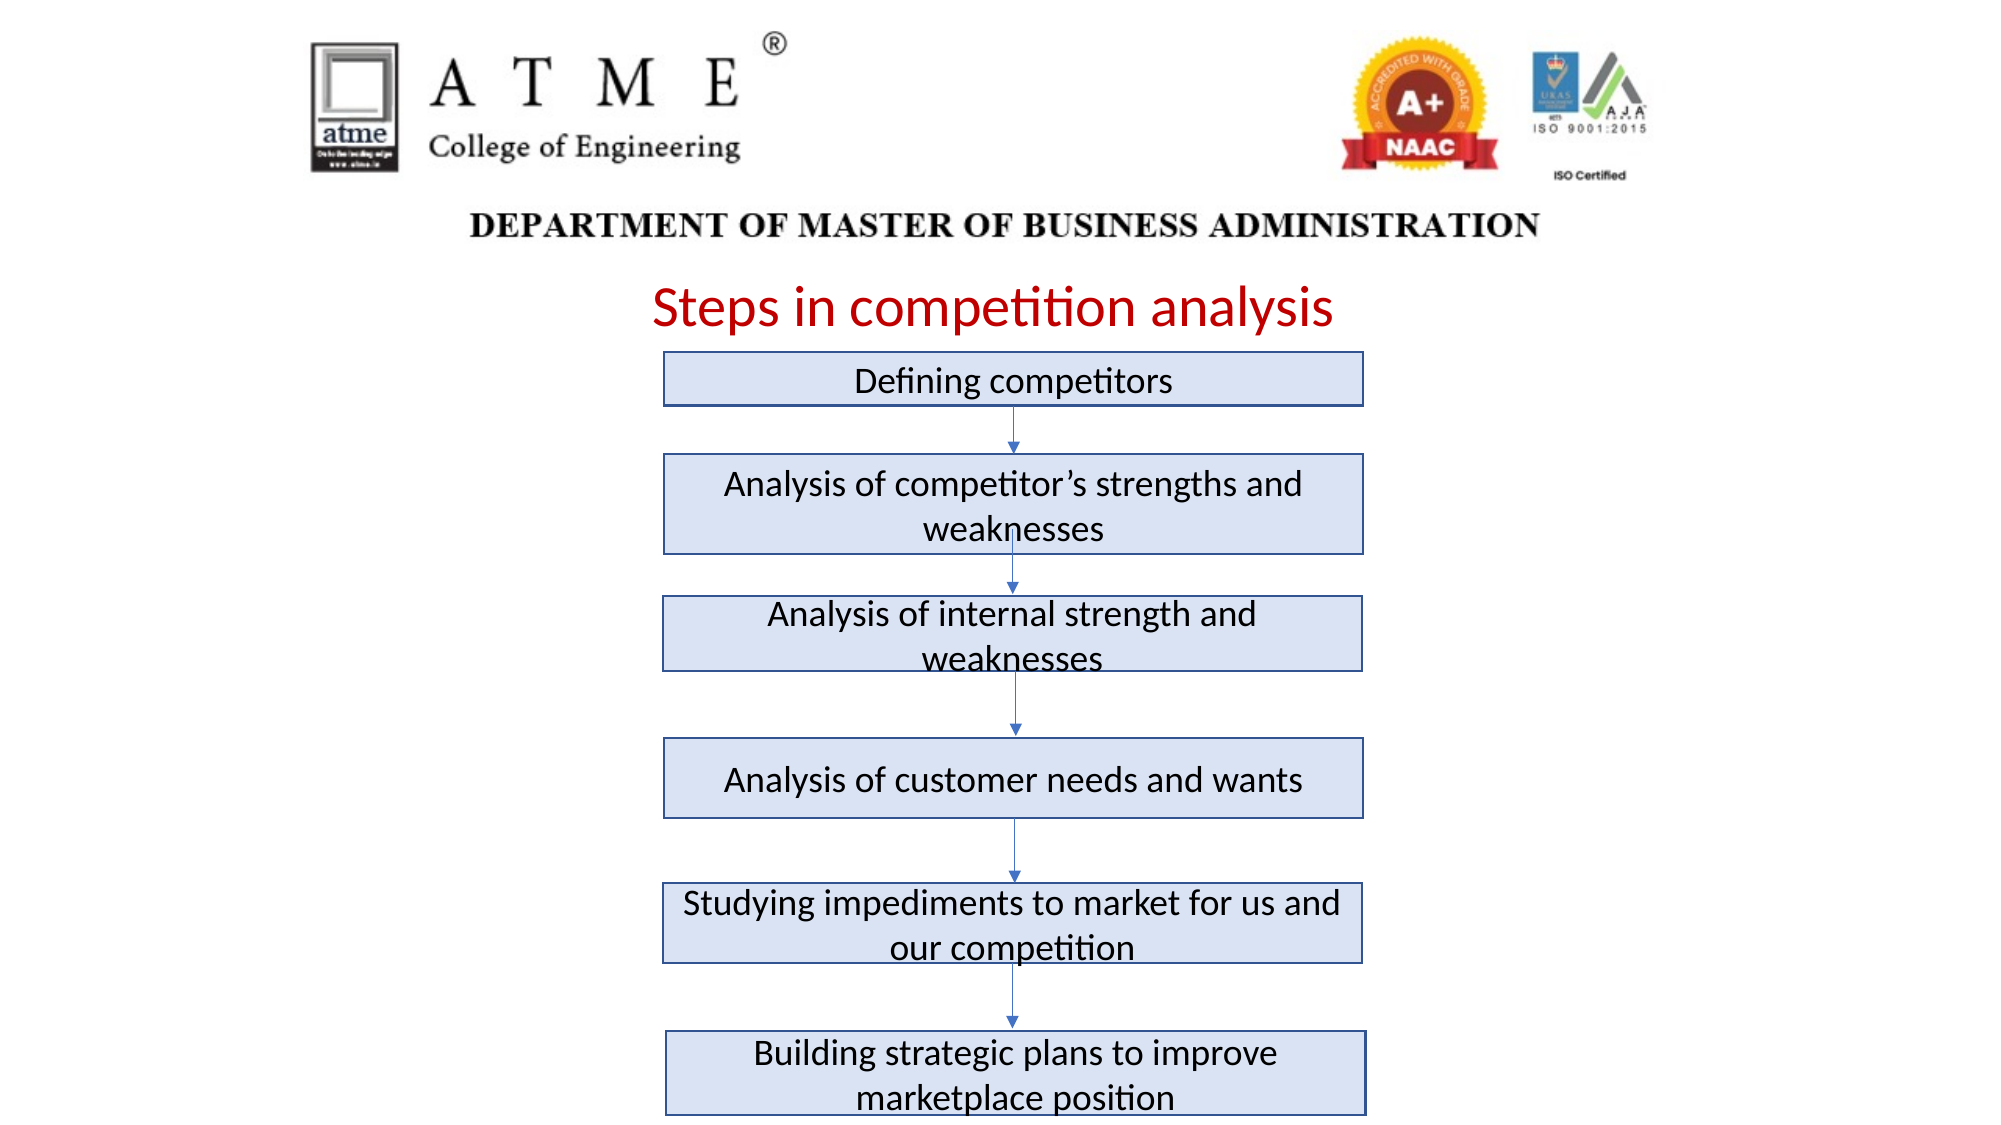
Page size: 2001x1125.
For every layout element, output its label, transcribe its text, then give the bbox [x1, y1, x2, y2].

list Steps in competition analysis [137, 268, 1863, 1074]
text_box Studying impediments to market for us and our competition [662, 882, 1363, 964]
text_box Defining competitors [663, 351, 1364, 407]
text_box Analysis of internal strength and weaknesses [662, 595, 1363, 672]
text_box Analysis of customer needs and wants [663, 737, 1364, 819]
text_box Building strategic plans to improve marketplace position [665, 1030, 1367, 1116]
text_box Analysis of competitor’s strengths and weaknesses [663, 453, 1364, 555]
picture [303, 30, 1697, 245]
